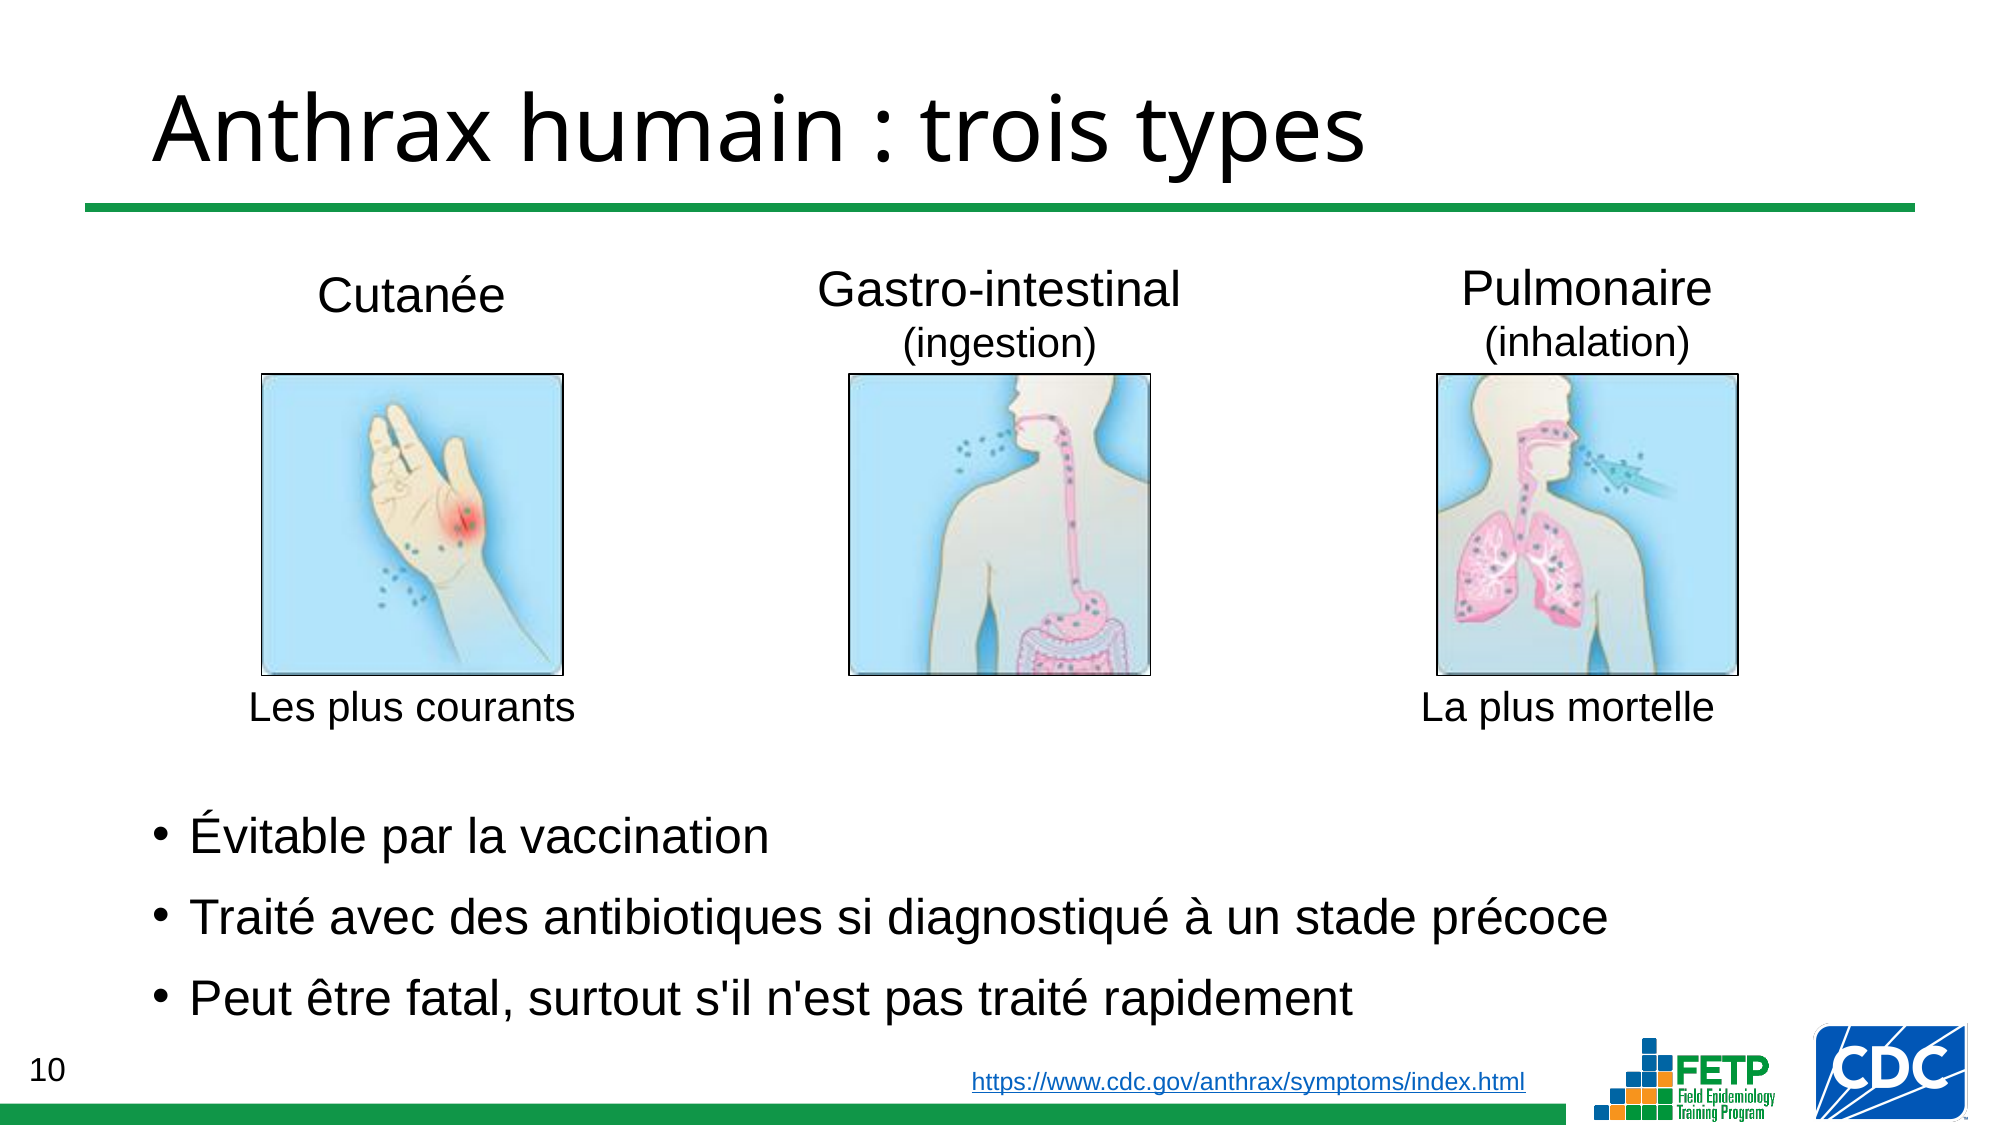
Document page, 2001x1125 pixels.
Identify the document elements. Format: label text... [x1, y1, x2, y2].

picture [1594, 1038, 1775, 1122]
list https://www.cdc.gov/anthrax/symptoms/index.html [758, 1061, 1542, 1097]
list Évitable par la vaccination Traité avec des antibiotiques si diagnostiqué à un stade précoce Peut être fatal, surtout s'il n'est pas traité rapidement [137, 796, 1863, 1032]
text_box Pulmonaire (inhalation) [1437, 247, 1738, 373]
title Anthrax humain : trois types [137, 75, 1863, 207]
text_box Cutanée [262, 254, 563, 330]
text_box La plus mortelle [1379, 671, 1757, 737]
text_box Gastro-intestinal (ingestion) [799, 248, 1200, 374]
picture [261, 374, 563, 676]
picture [849, 374, 1151, 676]
picture [1813, 1023, 1968, 1122]
text_box Les plus courants [223, 671, 601, 737]
picture [1437, 374, 1738, 676]
